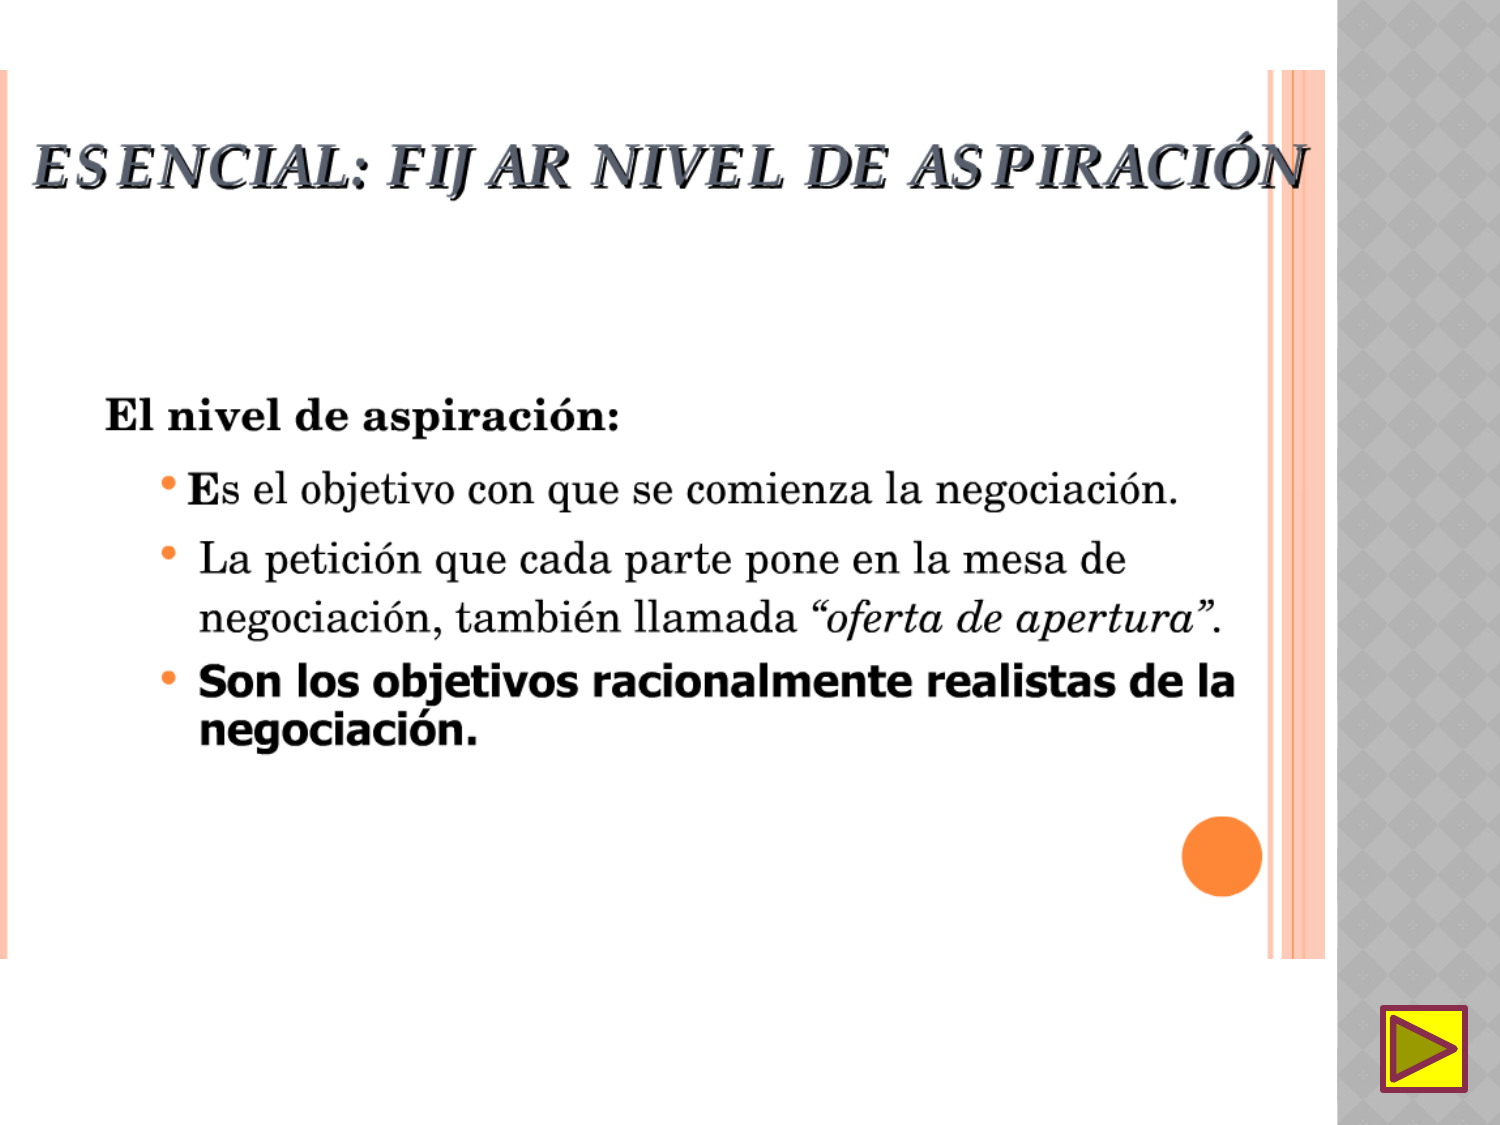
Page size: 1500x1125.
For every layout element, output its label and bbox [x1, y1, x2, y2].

text_box [1380, 1005, 1468, 1093]
picture [0, 69, 1325, 960]
